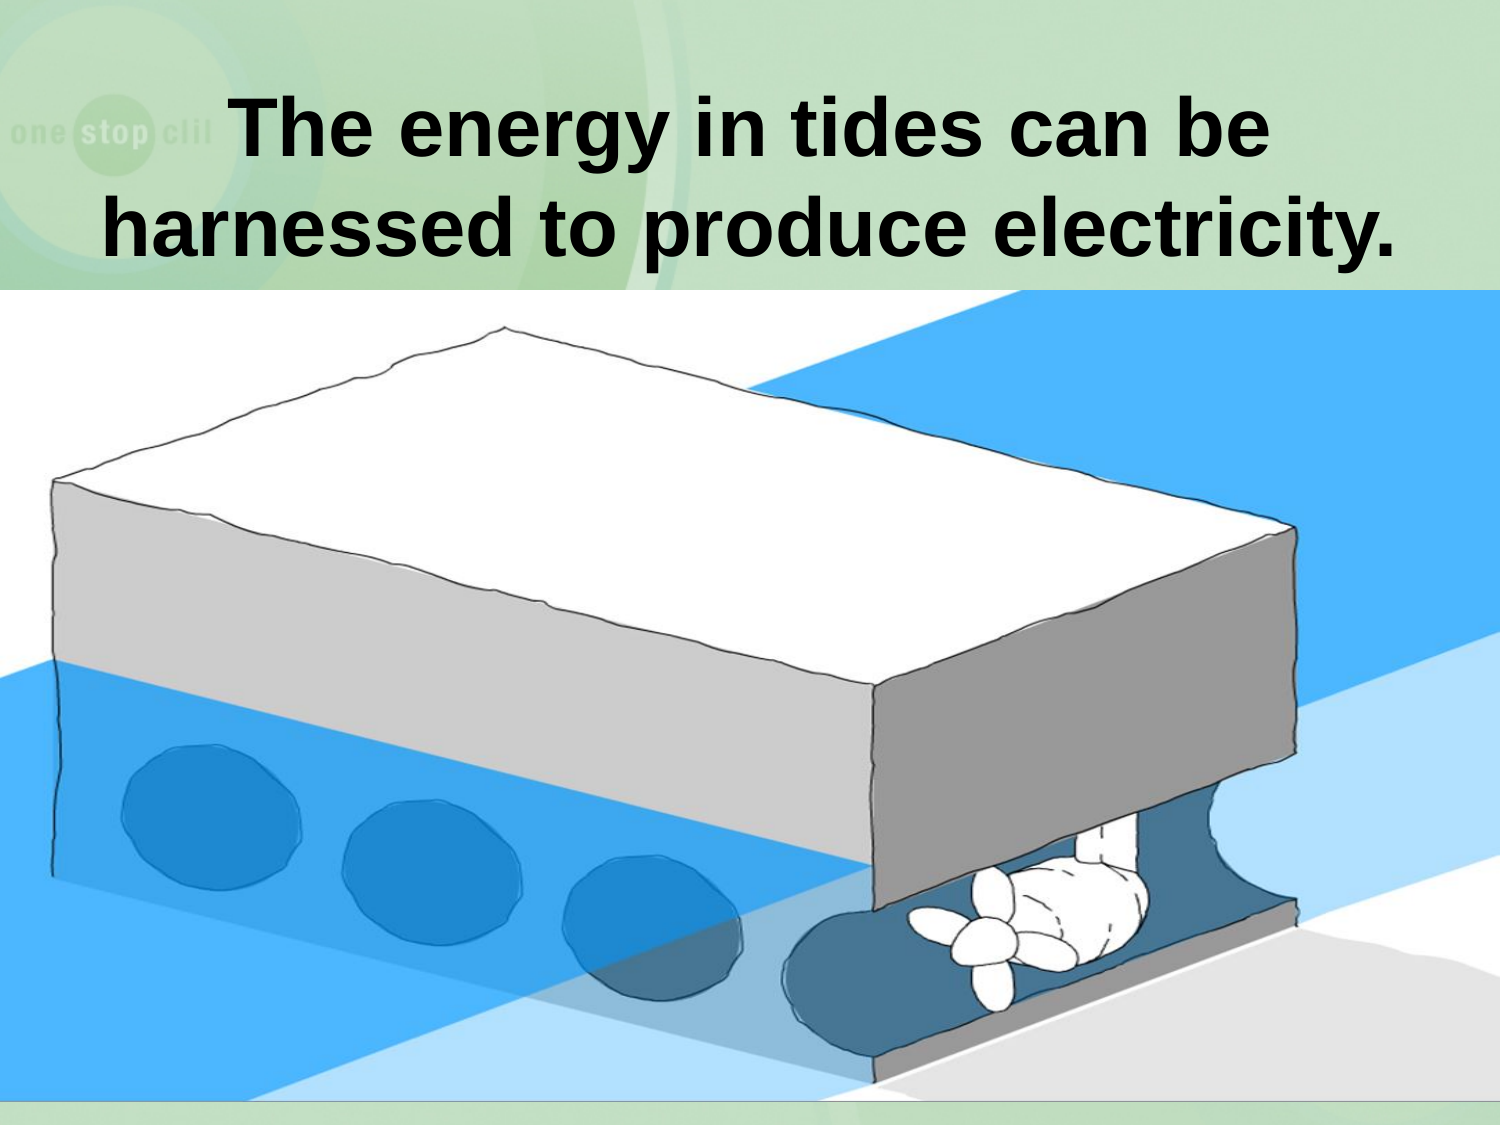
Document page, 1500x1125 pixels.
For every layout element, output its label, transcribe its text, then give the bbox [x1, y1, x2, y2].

picture [0, 0, 1500, 1125]
title The energy in tides can be harnessed to produce electricity. [75, 79, 1425, 268]
